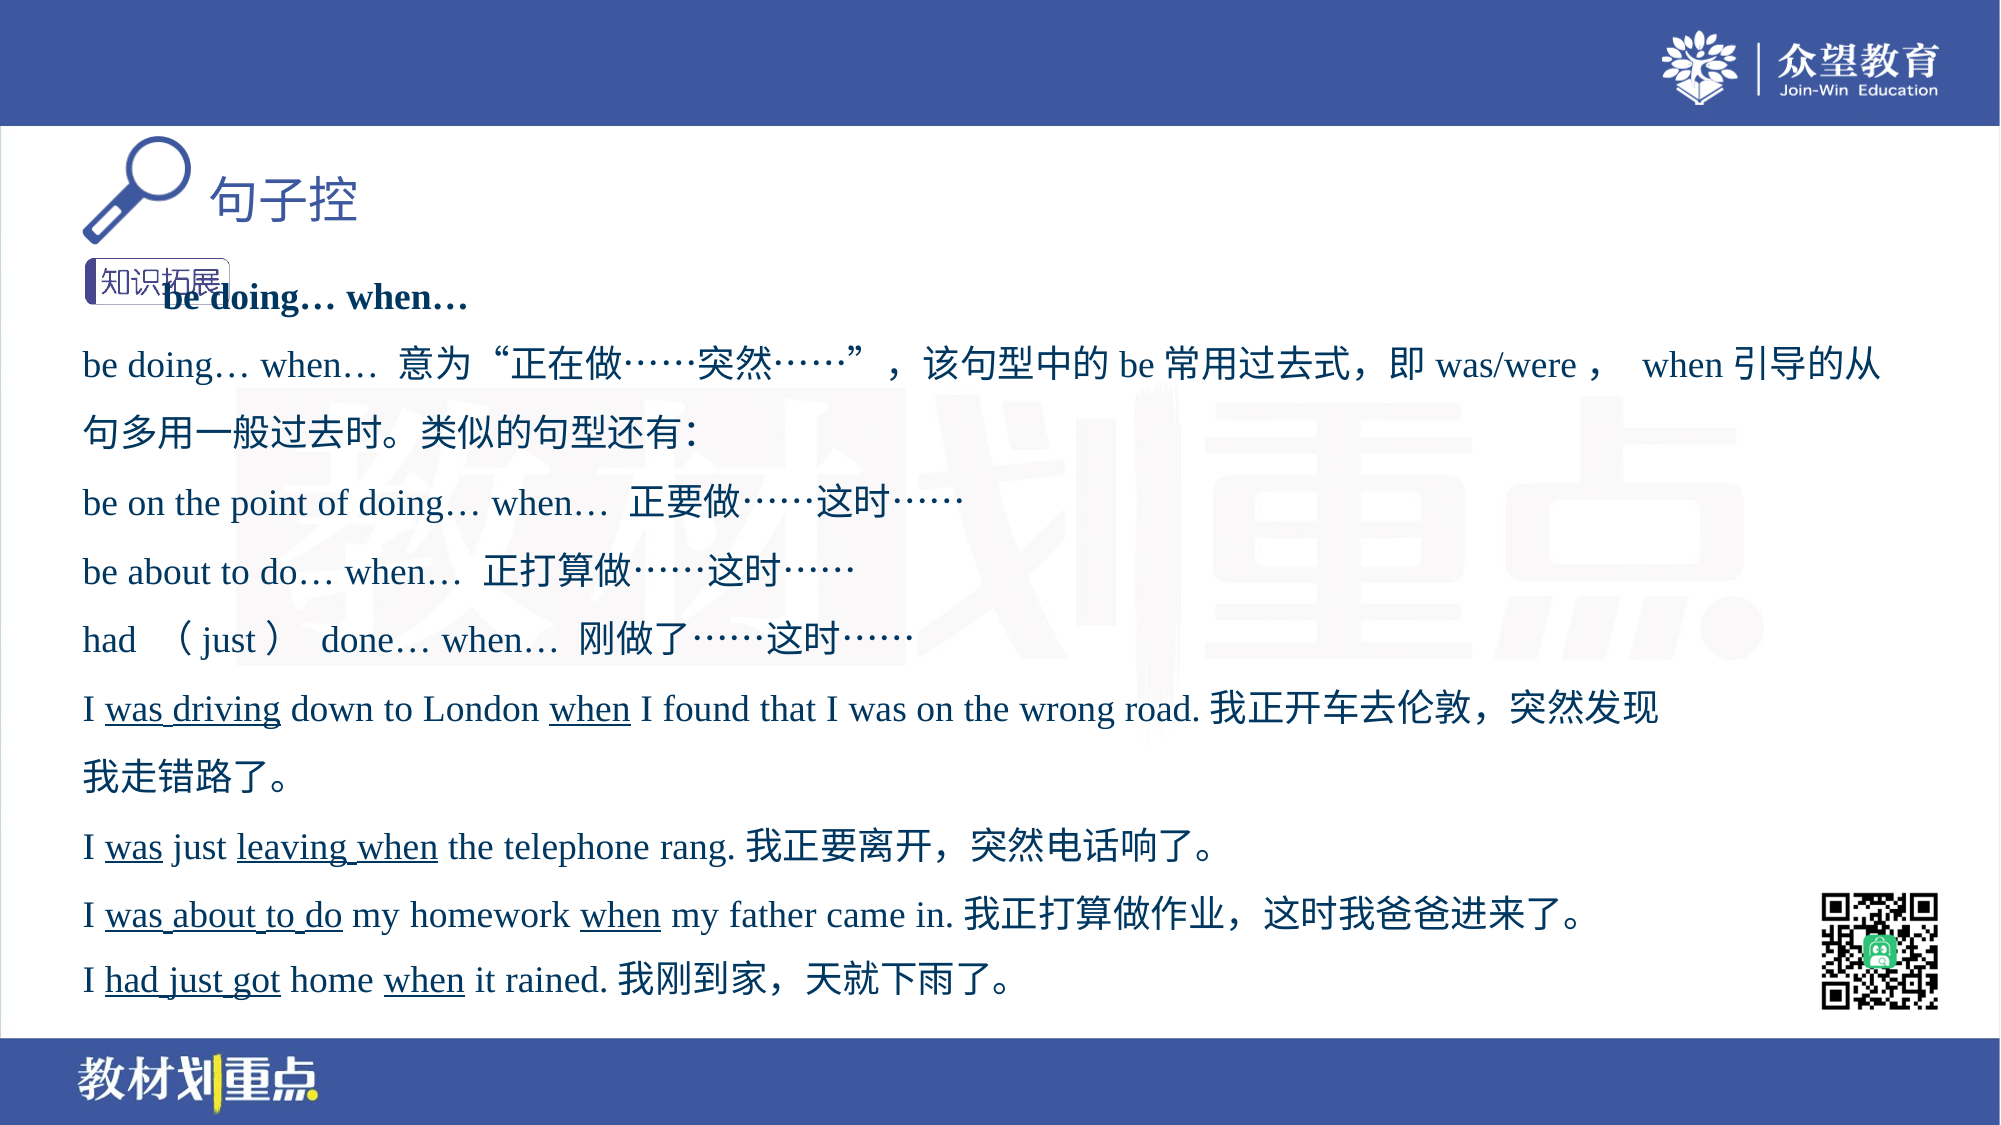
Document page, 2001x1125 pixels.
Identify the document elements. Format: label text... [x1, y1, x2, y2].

picture [0, 0, 2000, 1125]
text_box be doing… when… be doing… when… 意为“正在做……突然……”，该句型中的be常用过去式，即was/were， when引导的从 句多用一般过去时。类似的句型还有： be on the point of doing… when… 正要做……这时…… be about to do… when… 正打算做……这时…… had （just） done… when… 刚做了……这时…… I was driving down to London when I found that I was on the wrong road.我正开车去伦敦，突然发现 我走错路了。 I was just leaving when the telephone rang.我正要离开，突然电话响了。 I was about to do my homework when my father came in.我正打算做作业，这时我爸爸进来了。 I had just got home when it rained.我刚到家，天就下雨了。 [82, 248, 1817, 993]
